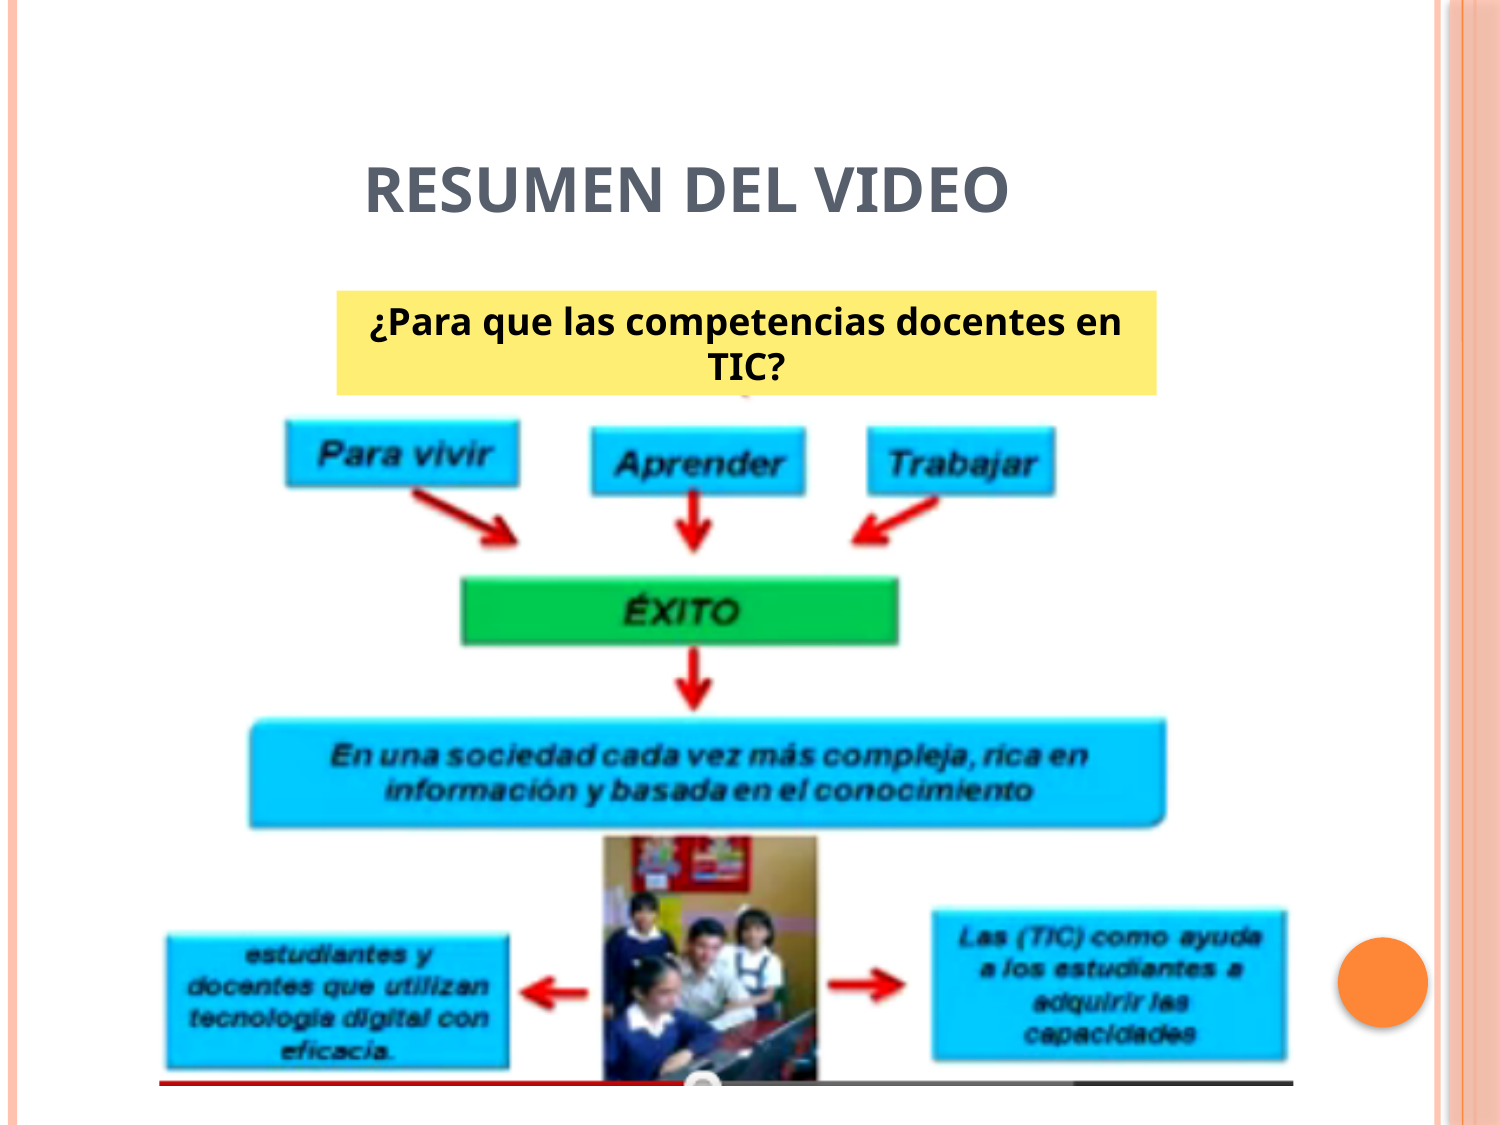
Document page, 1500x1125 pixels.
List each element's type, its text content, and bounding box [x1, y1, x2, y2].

title RESUMEN DEL VIDEO [75, 45, 1300, 233]
text_box ¿Para que las competencias docentes en TIC? [336, 290, 1157, 334]
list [158, 337, 1294, 1086]
